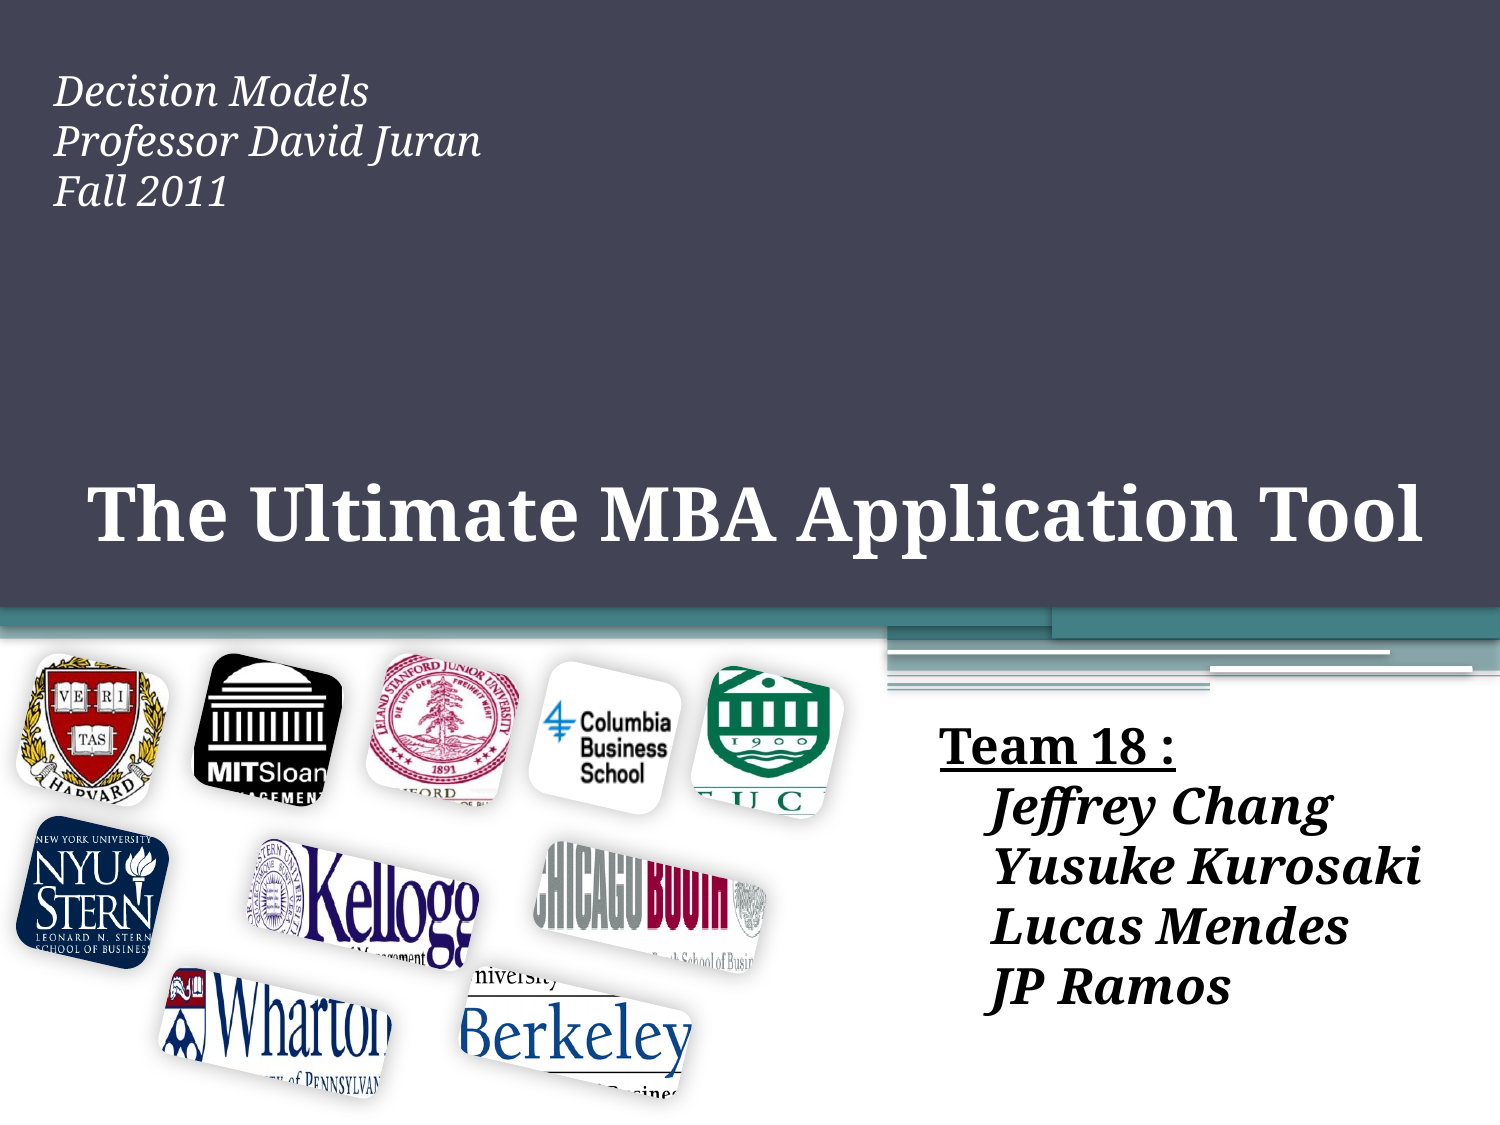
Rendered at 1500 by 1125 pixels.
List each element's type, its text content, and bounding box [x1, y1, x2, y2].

text_box Team 18 : Jeffrey Chang Yusuke Kurosaki Lucas Mendes JP Ramos [924, 706, 1475, 1022]
picture [191, 653, 344, 807]
picture [691, 665, 844, 819]
picture [528, 661, 682, 815]
text_box Decision Models Professor David Juran Fall 2011 [37, 37, 525, 223]
picture [458, 966, 692, 1099]
picture [245, 838, 480, 972]
picture [158, 966, 392, 1099]
picture [533, 841, 767, 974]
text_box The Ultimate MBA Application Tool [73, 458, 1441, 564]
picture [16, 815, 169, 969]
picture [16, 653, 169, 807]
picture [365, 653, 519, 807]
